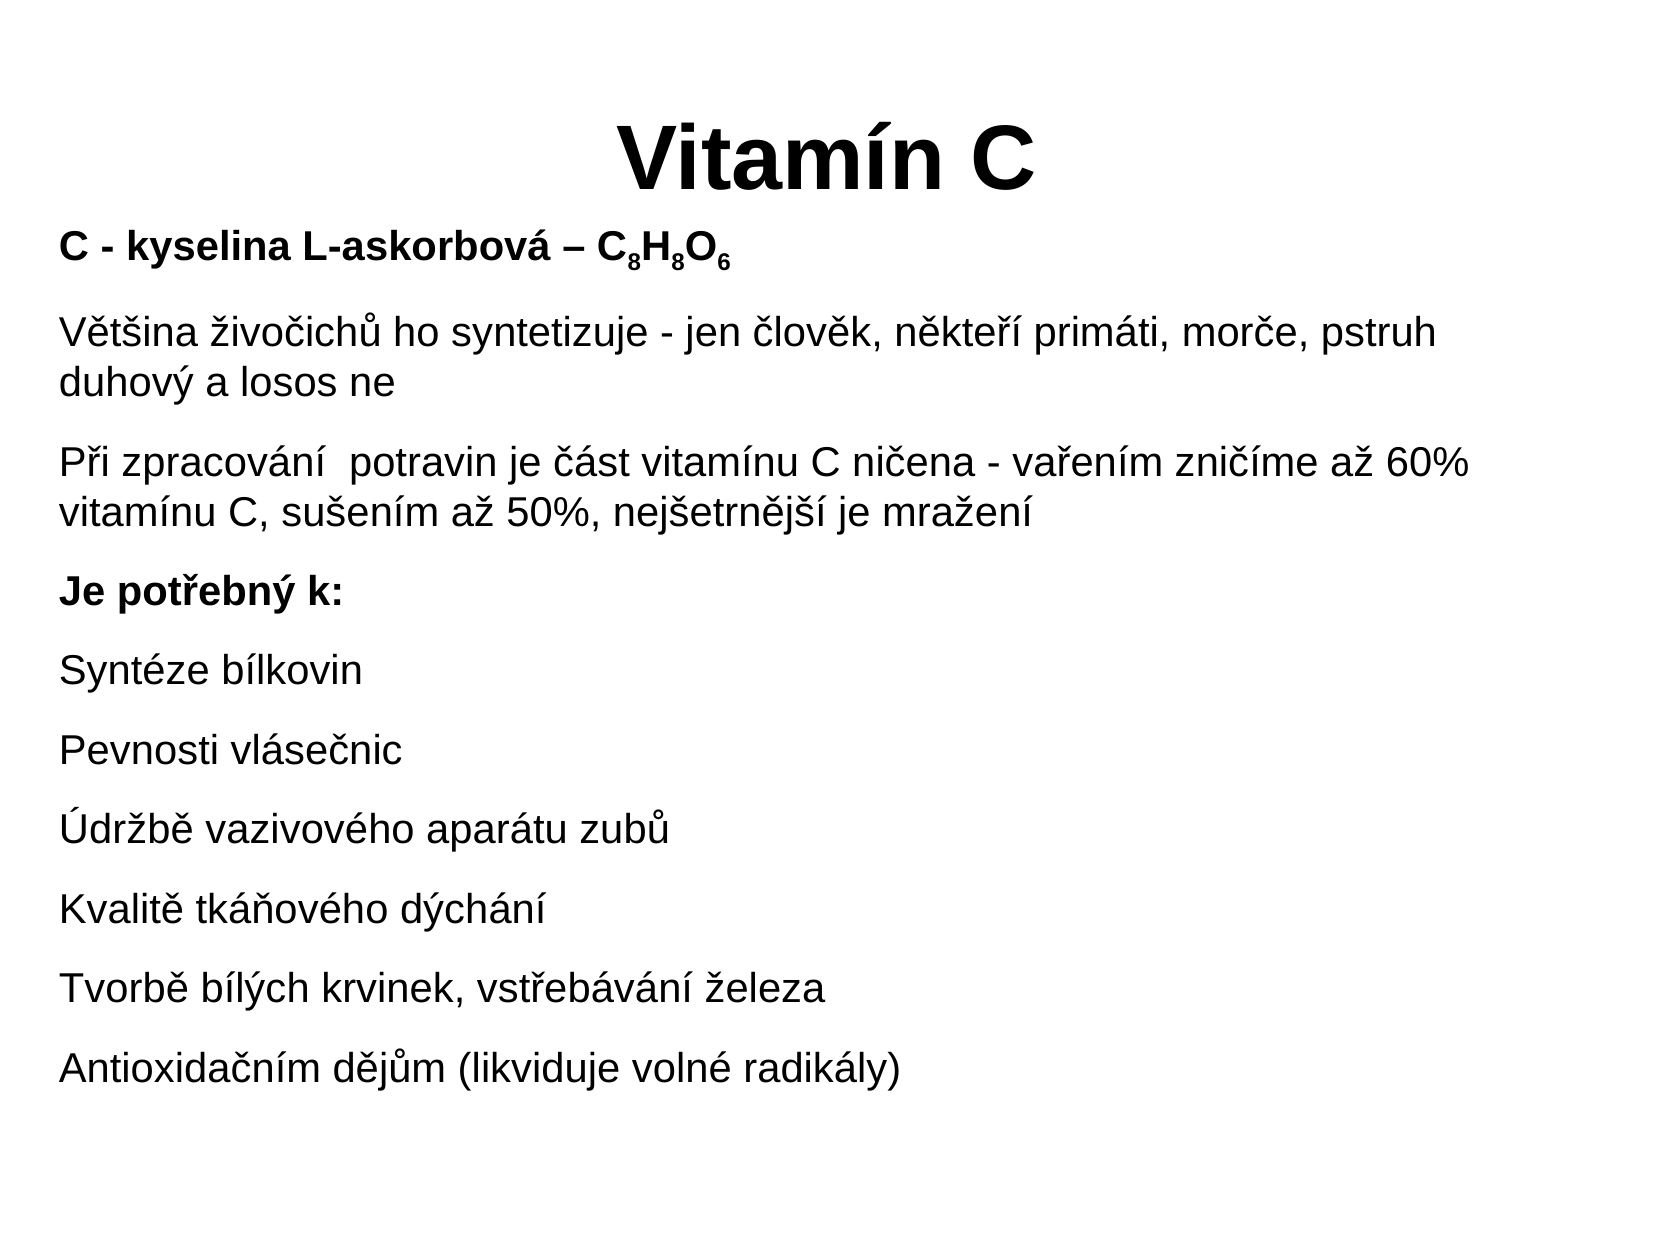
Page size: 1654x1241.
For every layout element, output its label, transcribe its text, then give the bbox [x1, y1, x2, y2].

list C - kyselina L-askorbová – C8H8O6 Většina živočichů ho syntetizuje - jen člověk, někteří primáti, morče, pstruh duhový a losos ne Při zpracování potravin je část vitamínu C ničena - vařením zničíme až 60% vitamínu C, sušením až 50%, nejšetrnější je mražení Je potřebný k: Syntéze bílkovin Pevnosti vlásečnic Údržbě vazivového aparátu zubů Kvalitě tkáňového dýchání Tvorbě bílých krvinek, vstřebávání železa Antioxidačním dějům (likviduje volné radikály) [58, 218, 1548, 1109]
title Vitamín C [82, 49, 1571, 257]
